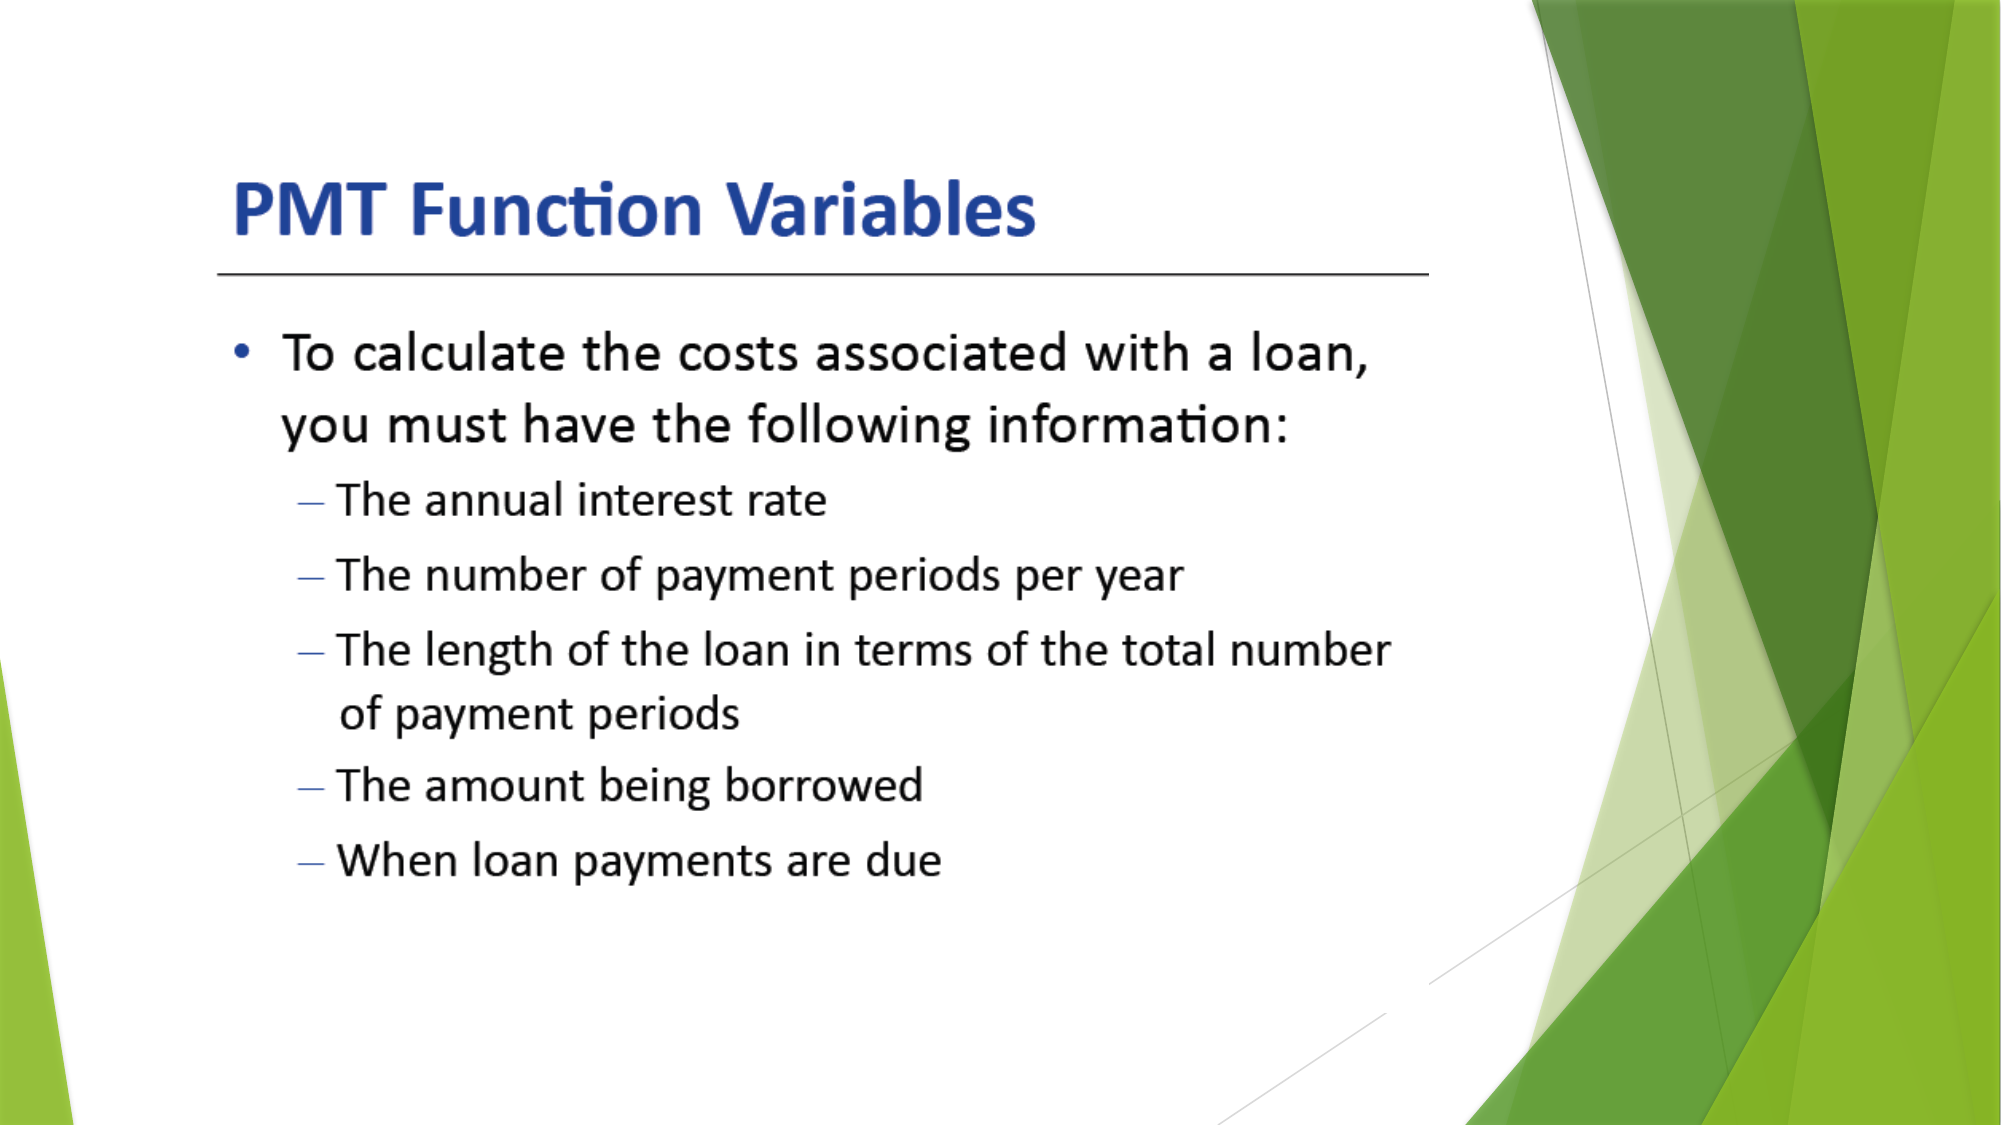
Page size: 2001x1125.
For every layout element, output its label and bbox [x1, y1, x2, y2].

picture [117, 133, 1430, 1014]
